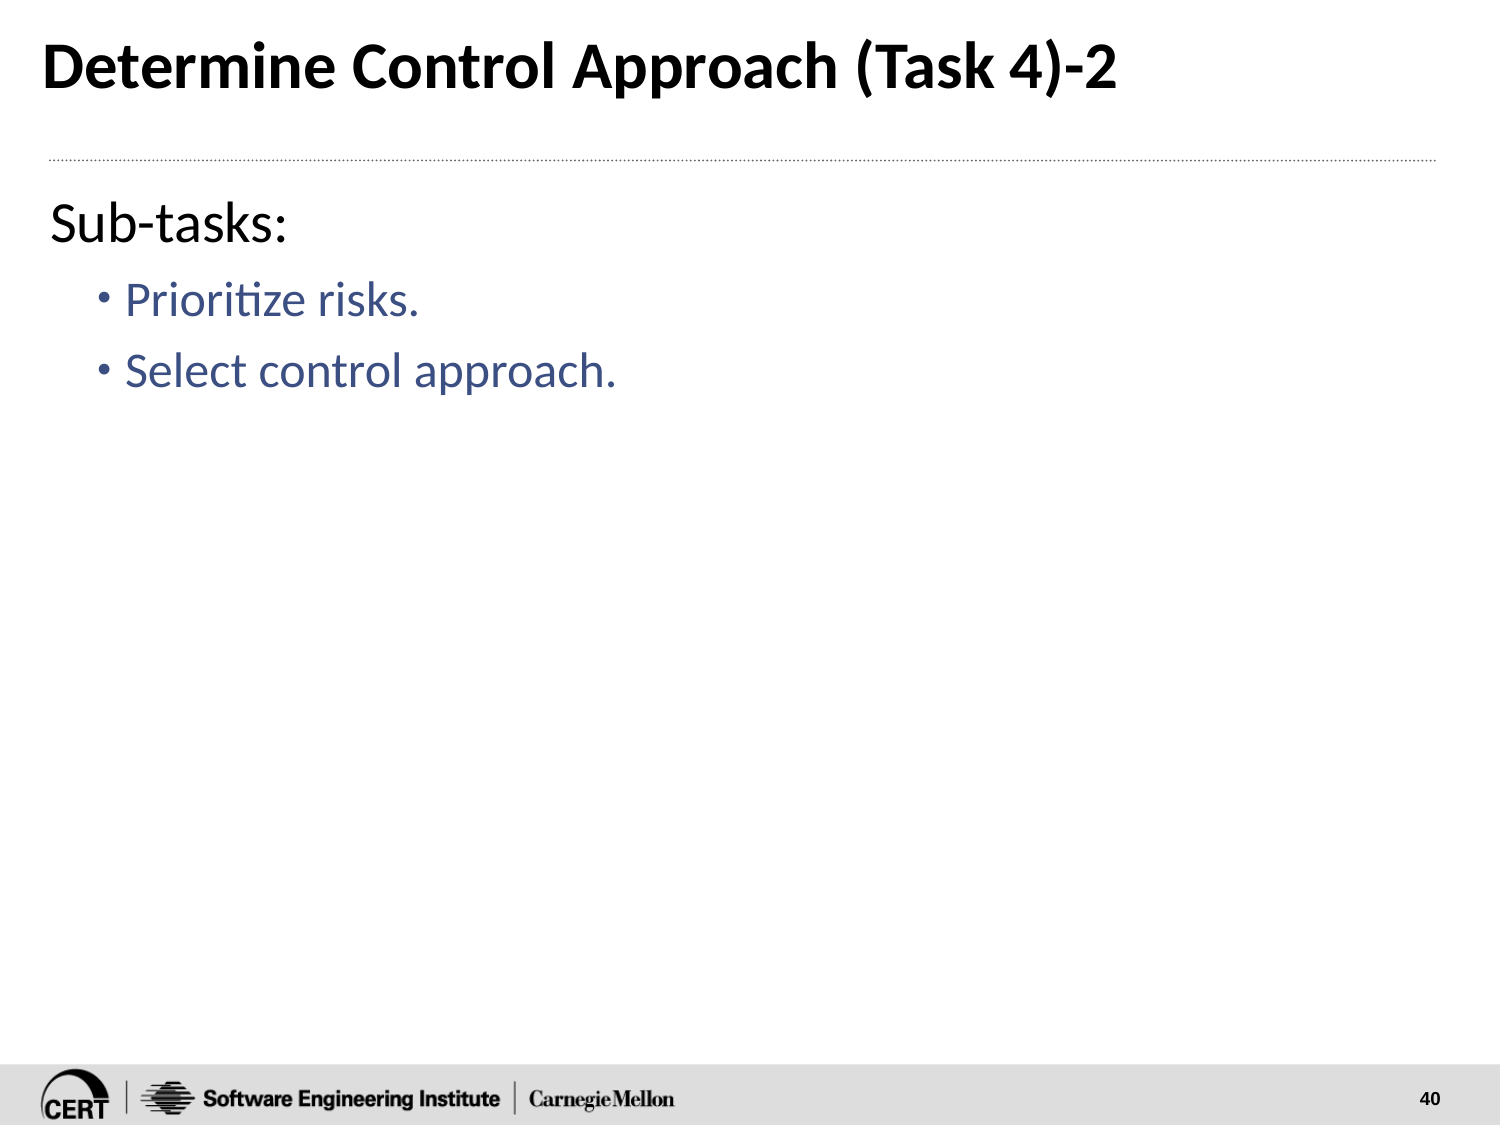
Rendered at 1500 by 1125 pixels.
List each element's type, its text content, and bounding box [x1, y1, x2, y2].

list Sub-tasks: Prioritize risks. Select control approach. [49, 187, 1438, 1001]
picture [24, 1065, 688, 1125]
title Determine Control Approach (Task 4)-2 [42, 37, 1434, 155]
